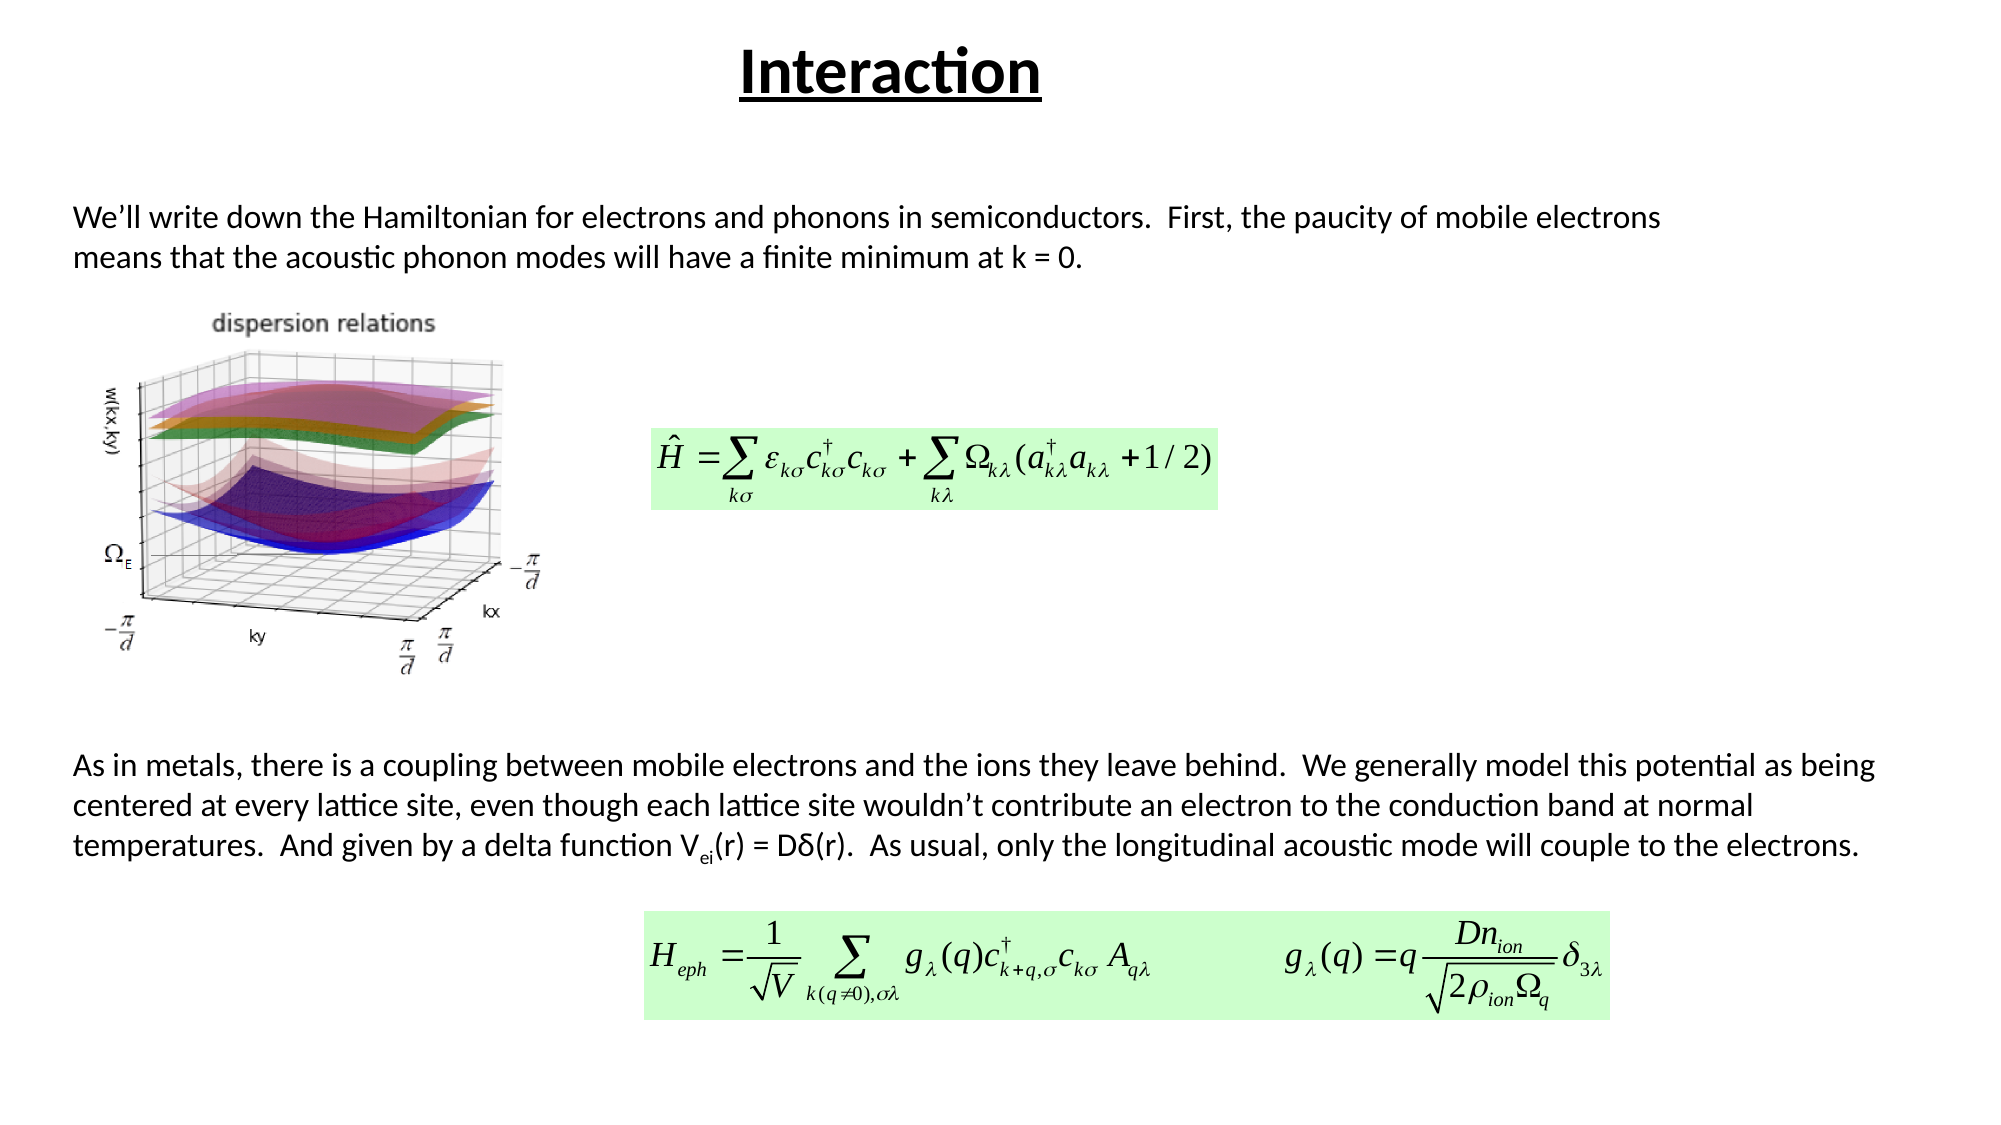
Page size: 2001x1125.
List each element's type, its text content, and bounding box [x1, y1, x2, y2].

title Interaction [593, 14, 1189, 116]
picture [58, 301, 565, 689]
text_box We’ll write down the Hamiltonian for electrons and phonons in semiconductors. First, the paucity of mobile electrons means that the acoustic phonon modes will have a finite minimum at k = 0. [58, 188, 1762, 283]
text_box As in metals, there is a coupling between mobile electrons and the ions they leave behind. We generally model this potential as being centered at every lattice site, even though each lattice site wouldn’t contribute an electron to the conduction band at normal temperatures. And given by a delta function Vei(r) = Dδ(r). As usual, only the longitudinal acoustic mode will couple to the electrons. [58, 735, 1905, 876]
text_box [643, 911, 1610, 1020]
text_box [650, 427, 1219, 510]
